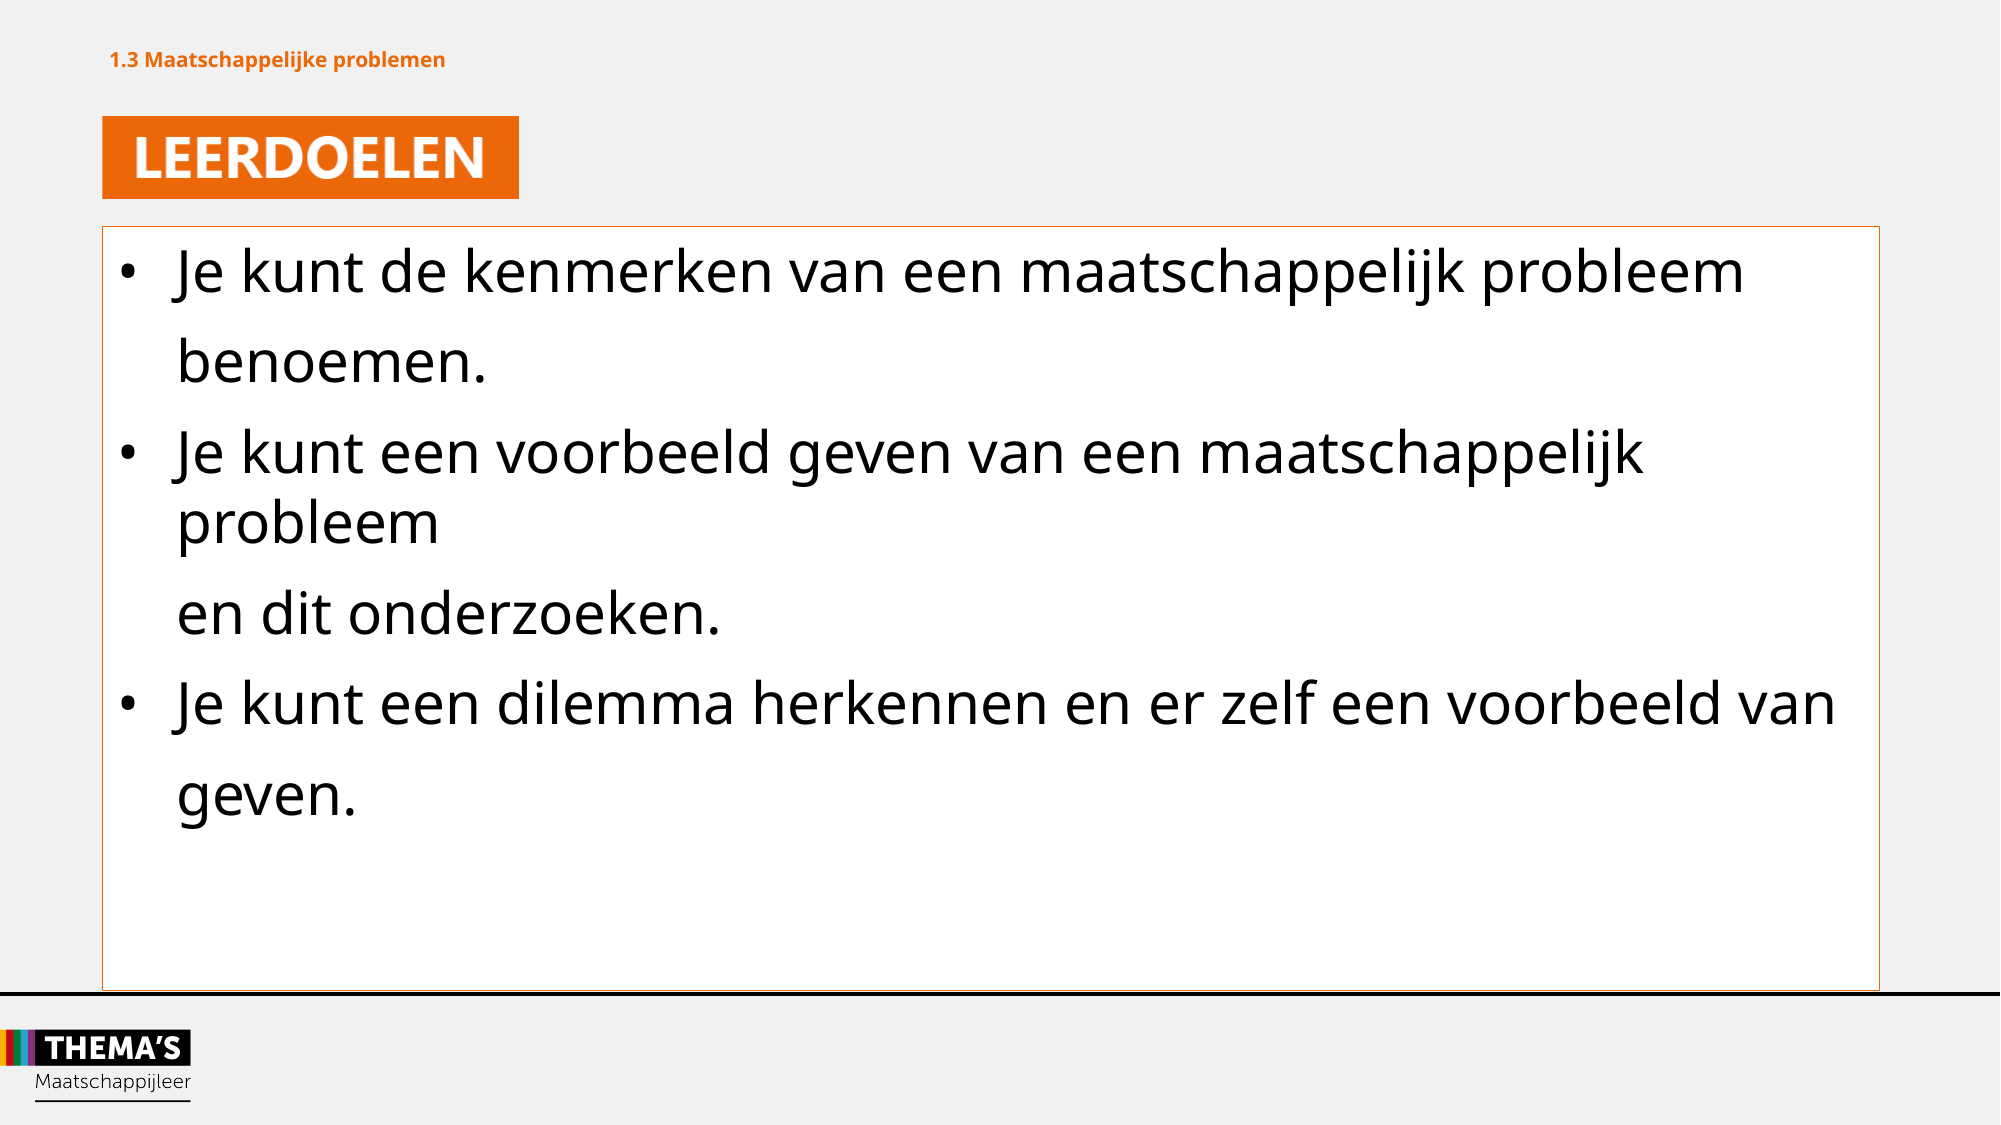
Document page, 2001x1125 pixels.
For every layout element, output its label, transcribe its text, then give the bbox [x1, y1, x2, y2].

list 1.3 Maatschappelijke problemen [94, 33, 941, 88]
list • Je kunt de kenmerken van een maatschappelijk probleem benoemen. • Je kunt een voorbeeld geven van een maatschappelijk probleem en dit onderzoeken. • Je kunt een dilemma herkennen en er zelf een voorbeeld van geven. [102, 226, 1880, 991]
picture [0, 993, 203, 1125]
